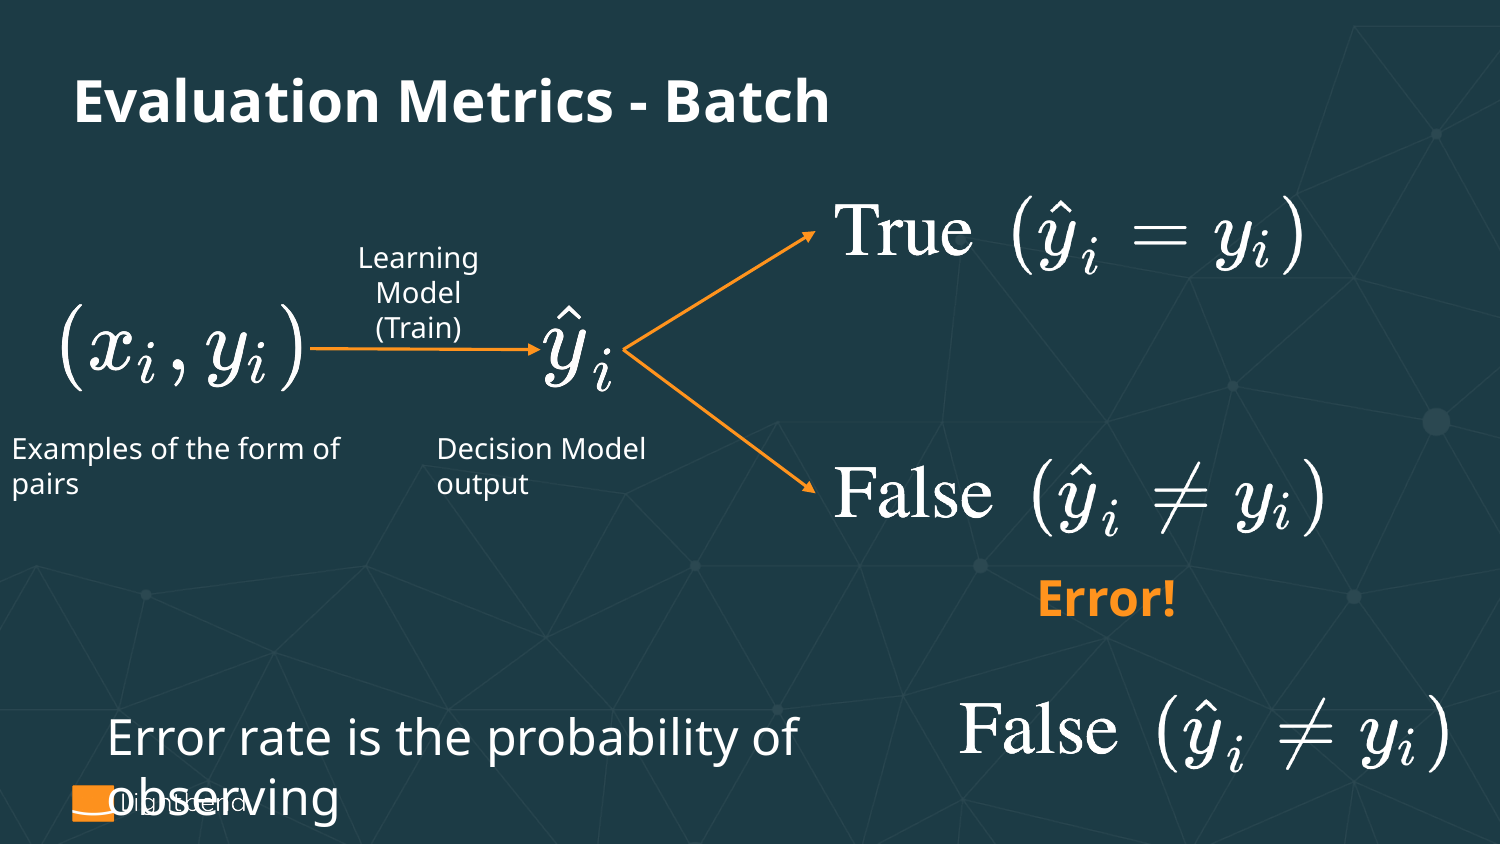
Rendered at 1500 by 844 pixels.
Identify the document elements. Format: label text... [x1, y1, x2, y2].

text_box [622, 230, 816, 349]
text_box Error rate is the probability of observing [91, 689, 966, 820]
text_box Examples of the form of pairs [0, 415, 390, 479]
picture [72, 785, 245, 822]
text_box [622, 349, 816, 494]
text_box Learning Model (Train) [296, 224, 541, 329]
text_box Decision Model output [421, 415, 617, 479]
picture [540, 297, 622, 402]
picture [940, 677, 1456, 783]
title Evaluation Metrics - Batch [72, 54, 1428, 153]
picture [51, 296, 311, 401]
text_box Error! [1021, 554, 1204, 650]
picture [815, 440, 1331, 546]
picture [815, 178, 1309, 284]
